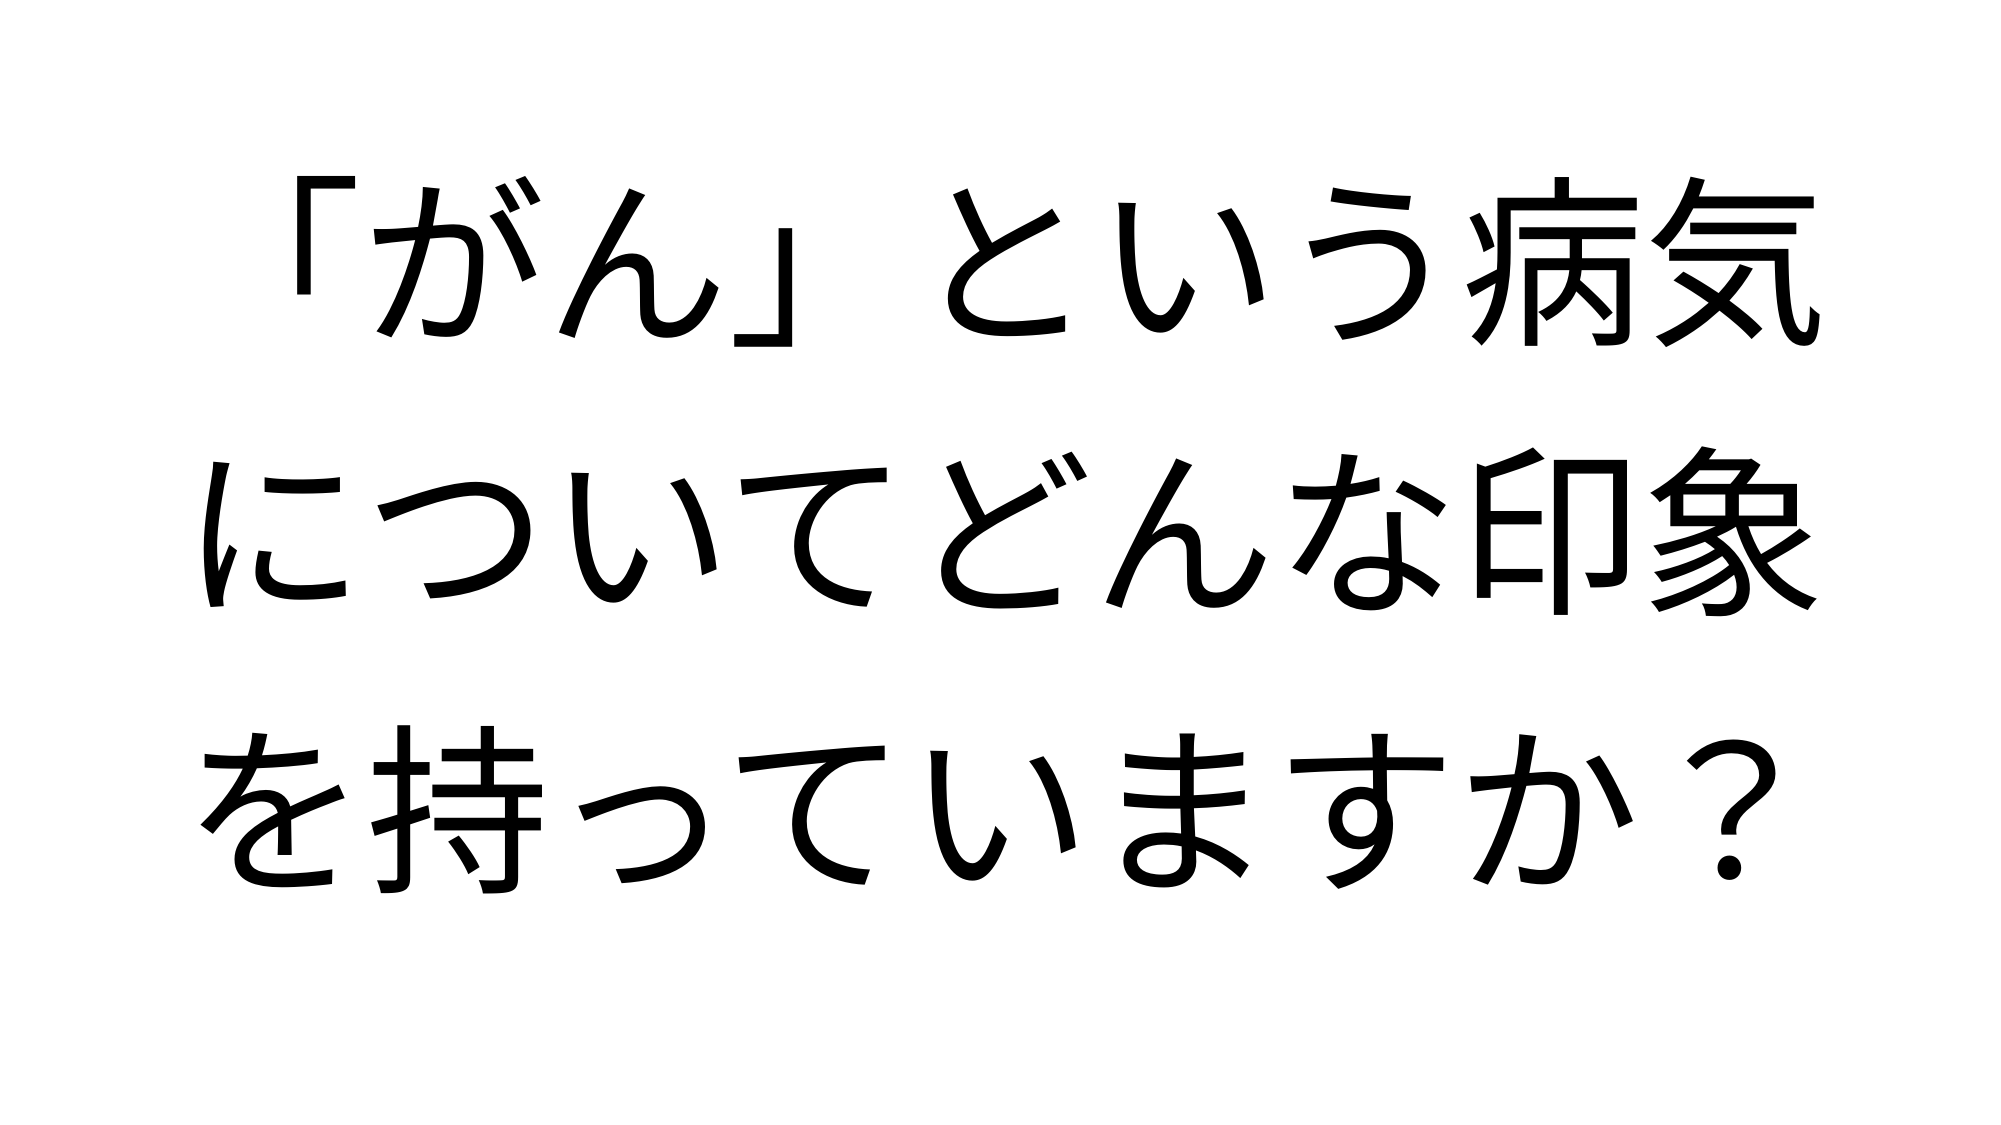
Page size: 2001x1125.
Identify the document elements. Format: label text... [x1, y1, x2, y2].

title 「がん」という病気 についてどんな印象 を持っていますか？ [124, 57, 1884, 1035]
